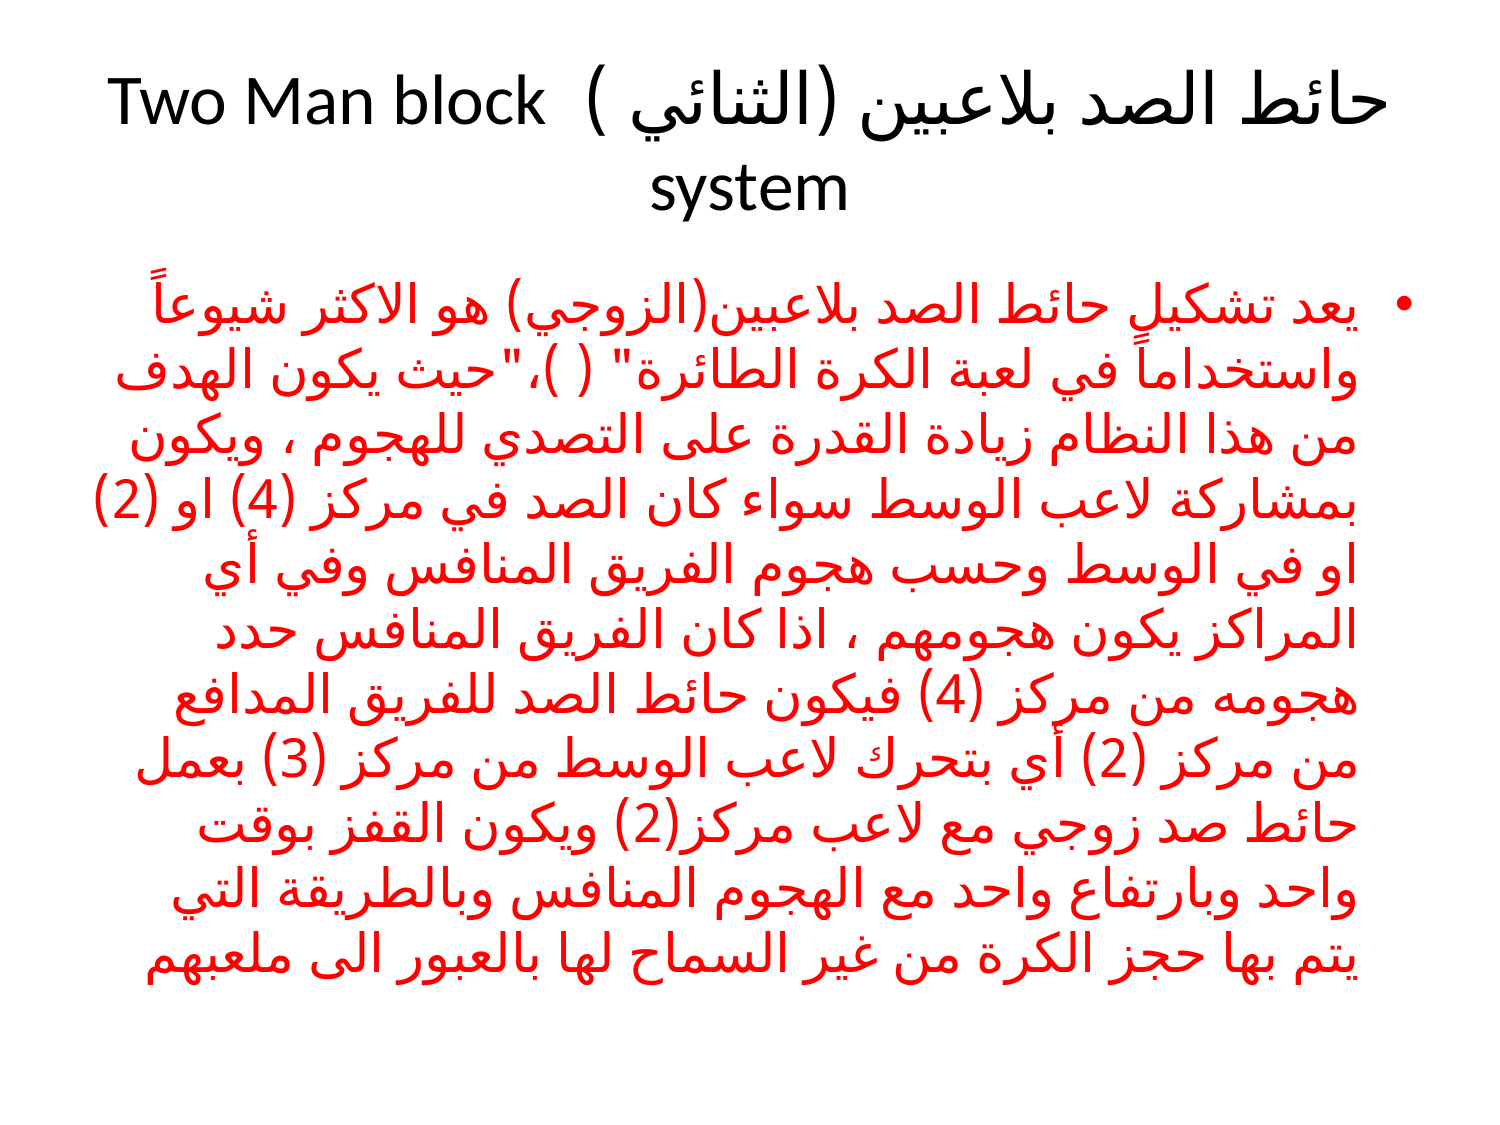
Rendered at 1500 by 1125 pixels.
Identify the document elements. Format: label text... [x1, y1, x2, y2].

title حائط الصد بلاعبين (الثنائي ) Two Man block system [75, 45, 1425, 233]
list يعد تشكيل حائط الصد بلاعبين(الزوجي) هو الاكثر شيوعاً واستخداماً في لعبة الكرة الطائرة" ( )،"حيث يكون الهدف من هذا النظام زيادة القدرة على التصدي للهجوم ، ويكون بمشاركة لاعب الوسط سواء كان الصد في مركز (4) او (2) او في الوسط وحسب هجوم الفريق المنافس وفي أي المراكز يكون هجومهم ، اذا كان الفريق المنافس حدد هجومه من مركز (4) فيكون حائط الصد للفريق المدافع من مركز (2) أي بتحرك لاعب الوسط من مركز (3) بعمل حائط صد زوجي مع لاعب مركز(2) ويكون القفز بوقت واحد وبارتفاع واحد مع الهجوم المنافس وبالطريقة التي يتم بها حجز الكرة من غير السماح لها بالعبور الى ملعبهم [75, 262, 1425, 1005]
